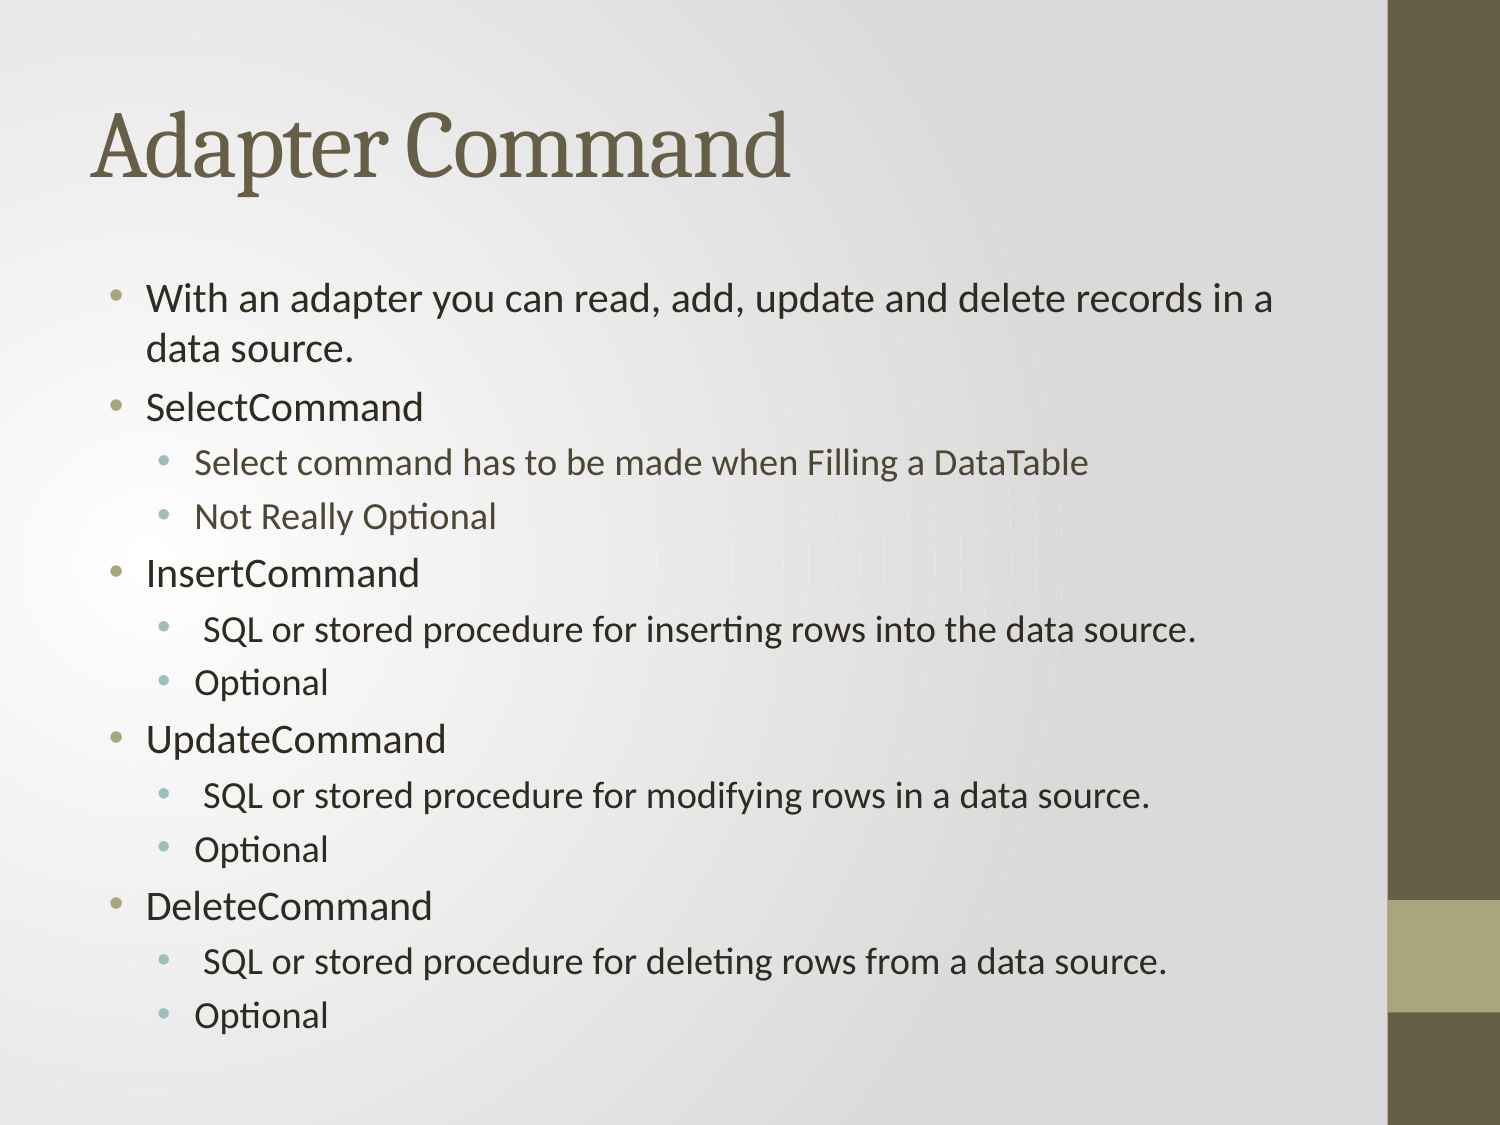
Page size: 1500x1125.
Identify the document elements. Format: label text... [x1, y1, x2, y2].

list With an adapter you can read, add, update and delete records in a data source. SelectCommand Select command has to be made when Filling a DataTable Not Really Optional InsertCommand SQL or stored procedure for inserting rows into the data source. Optional UpdateCommand SQL or stored procedure for modifying rows in a data source. Optional DeleteCommand SQL or stored procedure for deleting rows from a data source. Optional [75, 262, 1325, 1050]
title Adapter Command [75, 45, 1325, 233]
